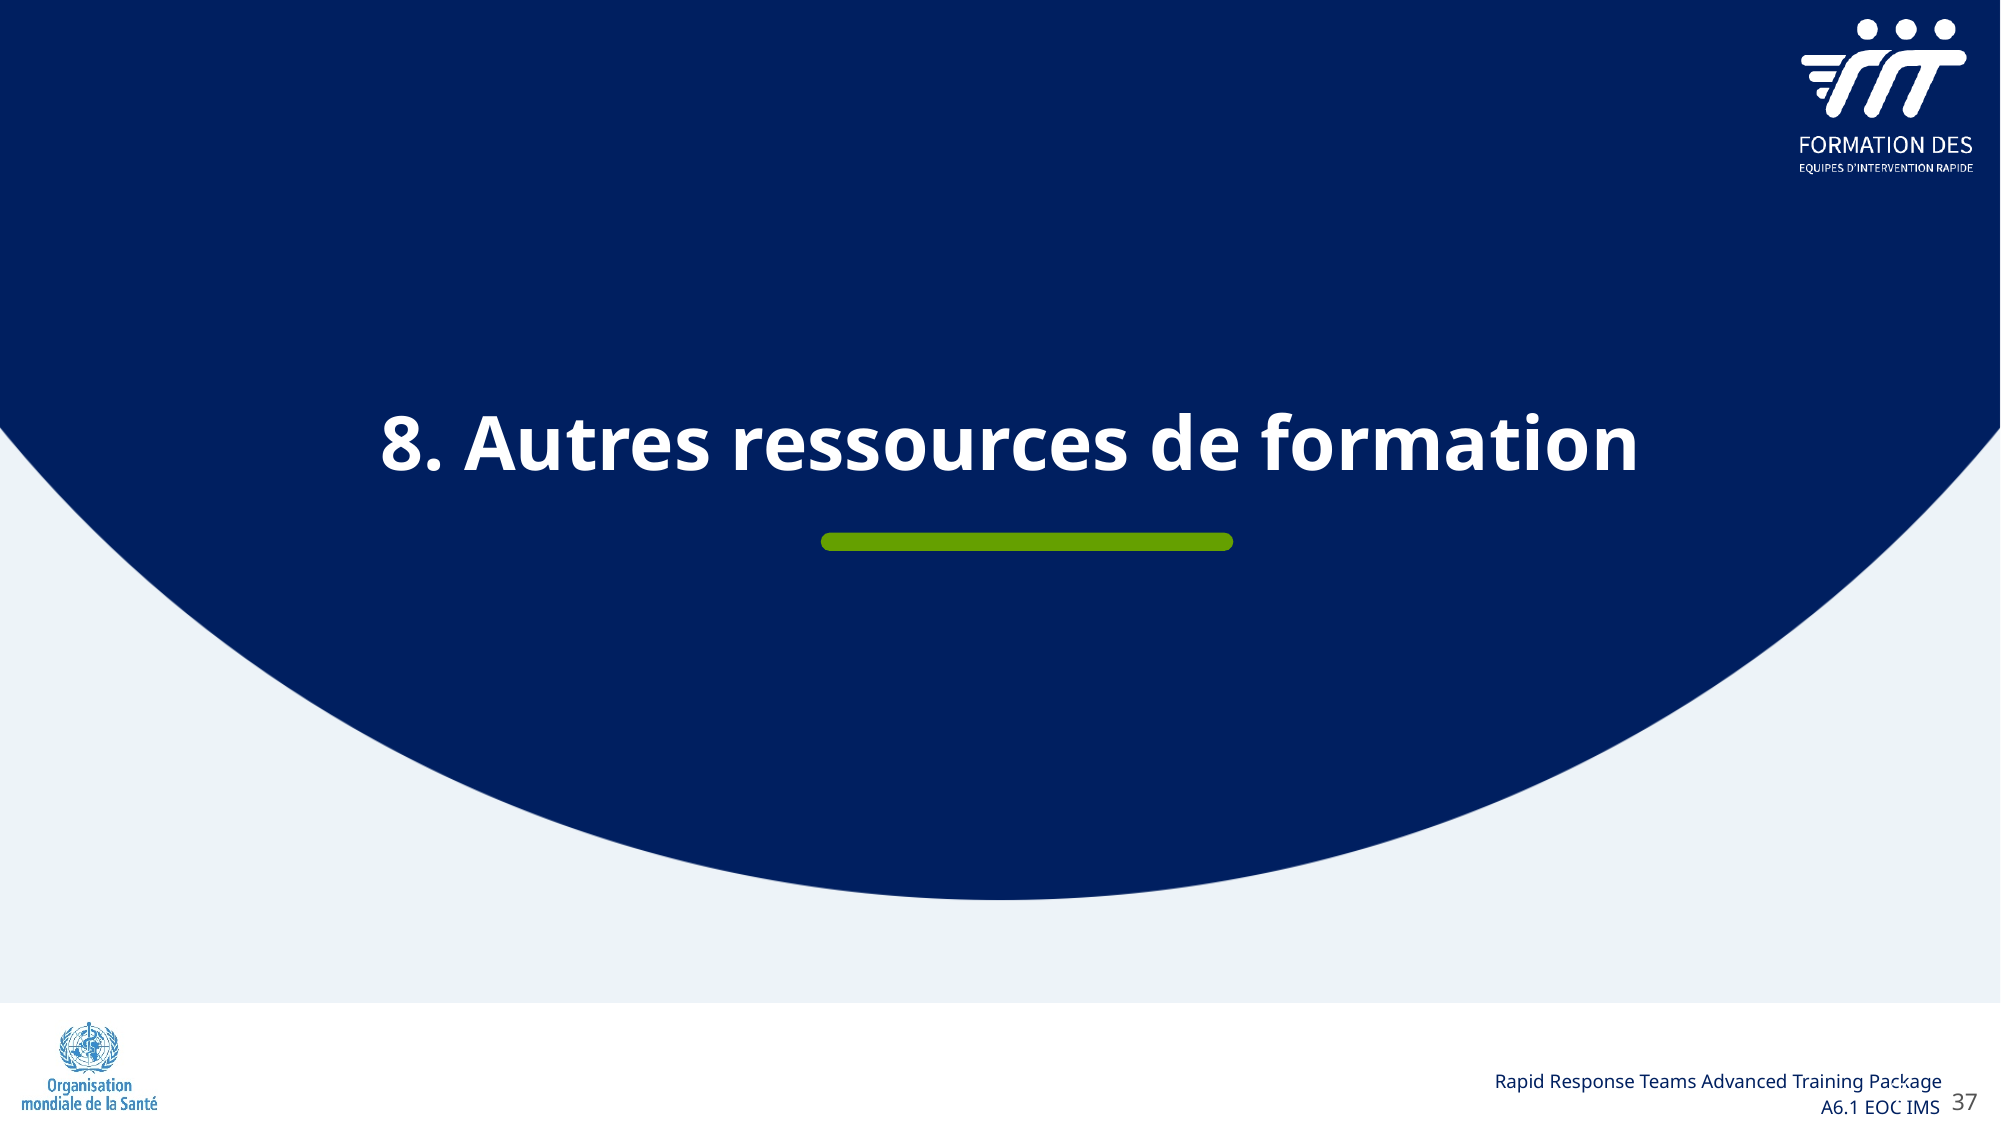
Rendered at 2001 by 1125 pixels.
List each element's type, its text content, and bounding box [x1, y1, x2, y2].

picture [0, 0, 2001, 1003]
slide_number 37 [1882, 1037, 1930, 1092]
picture [20, 1020, 158, 1111]
list 8. Autres ressources de formation [89, 282, 1952, 591]
